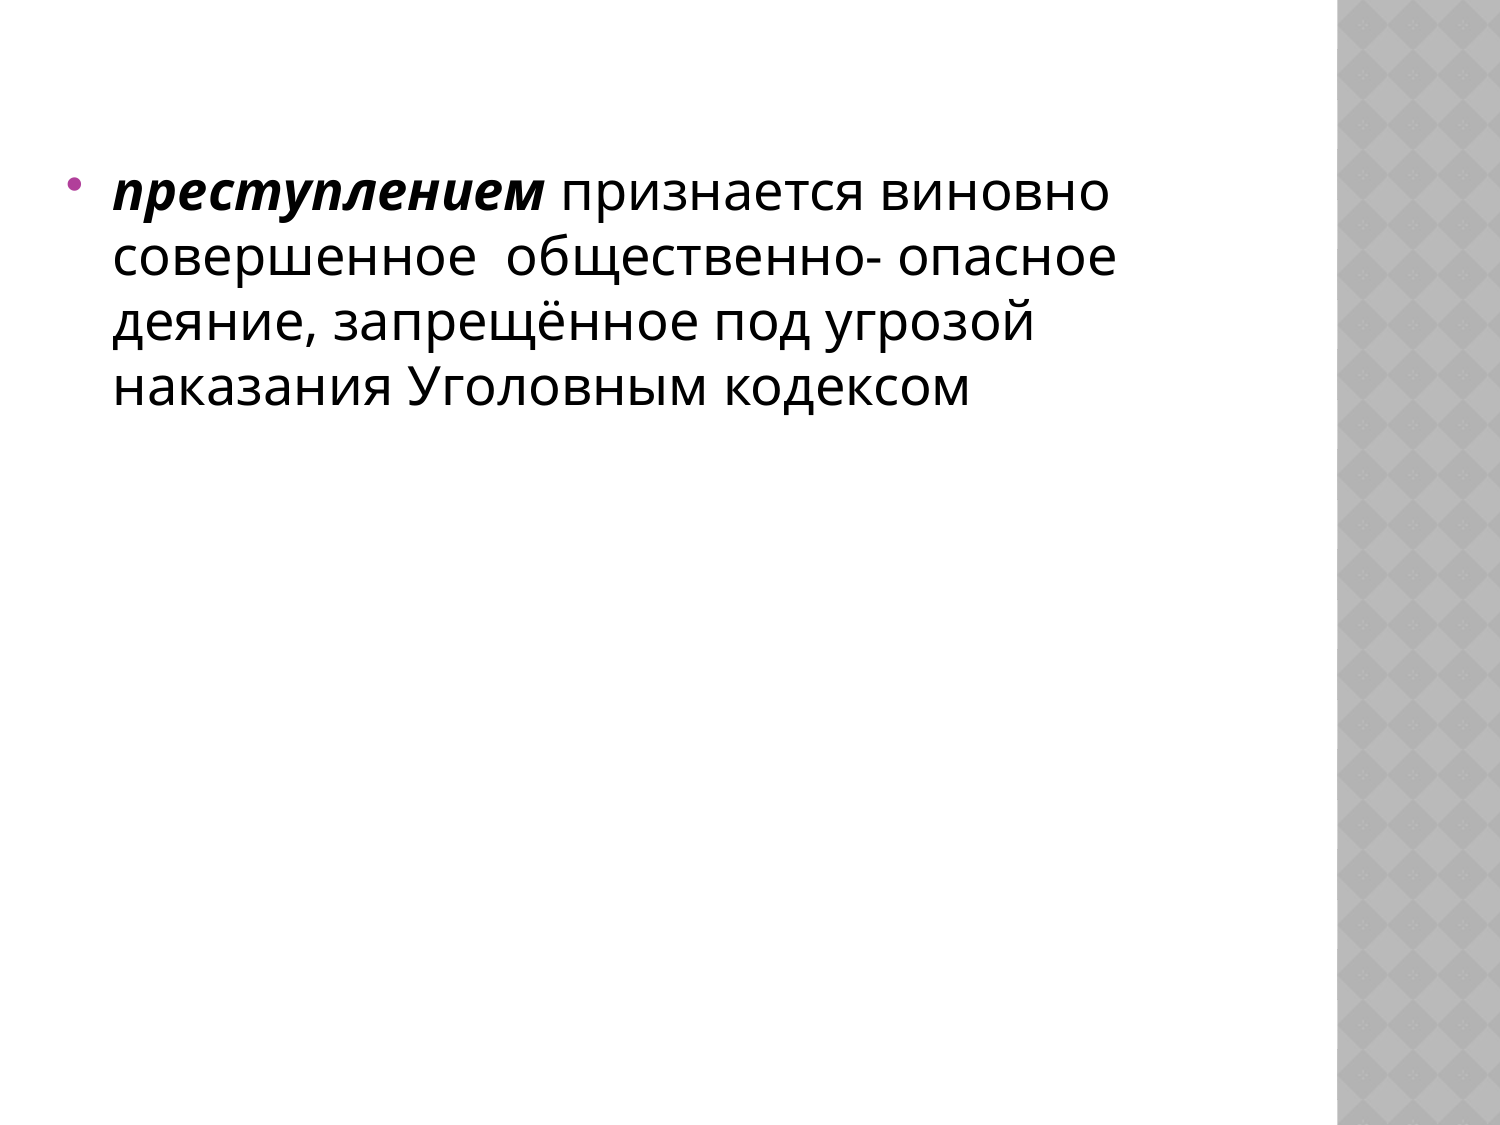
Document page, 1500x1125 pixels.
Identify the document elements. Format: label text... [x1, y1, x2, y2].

list преступлением признается виновно совершенное общественно- опасное деяние, запрещённое под угрозой наказания Уголовным кодексом [53, 149, 1241, 944]
